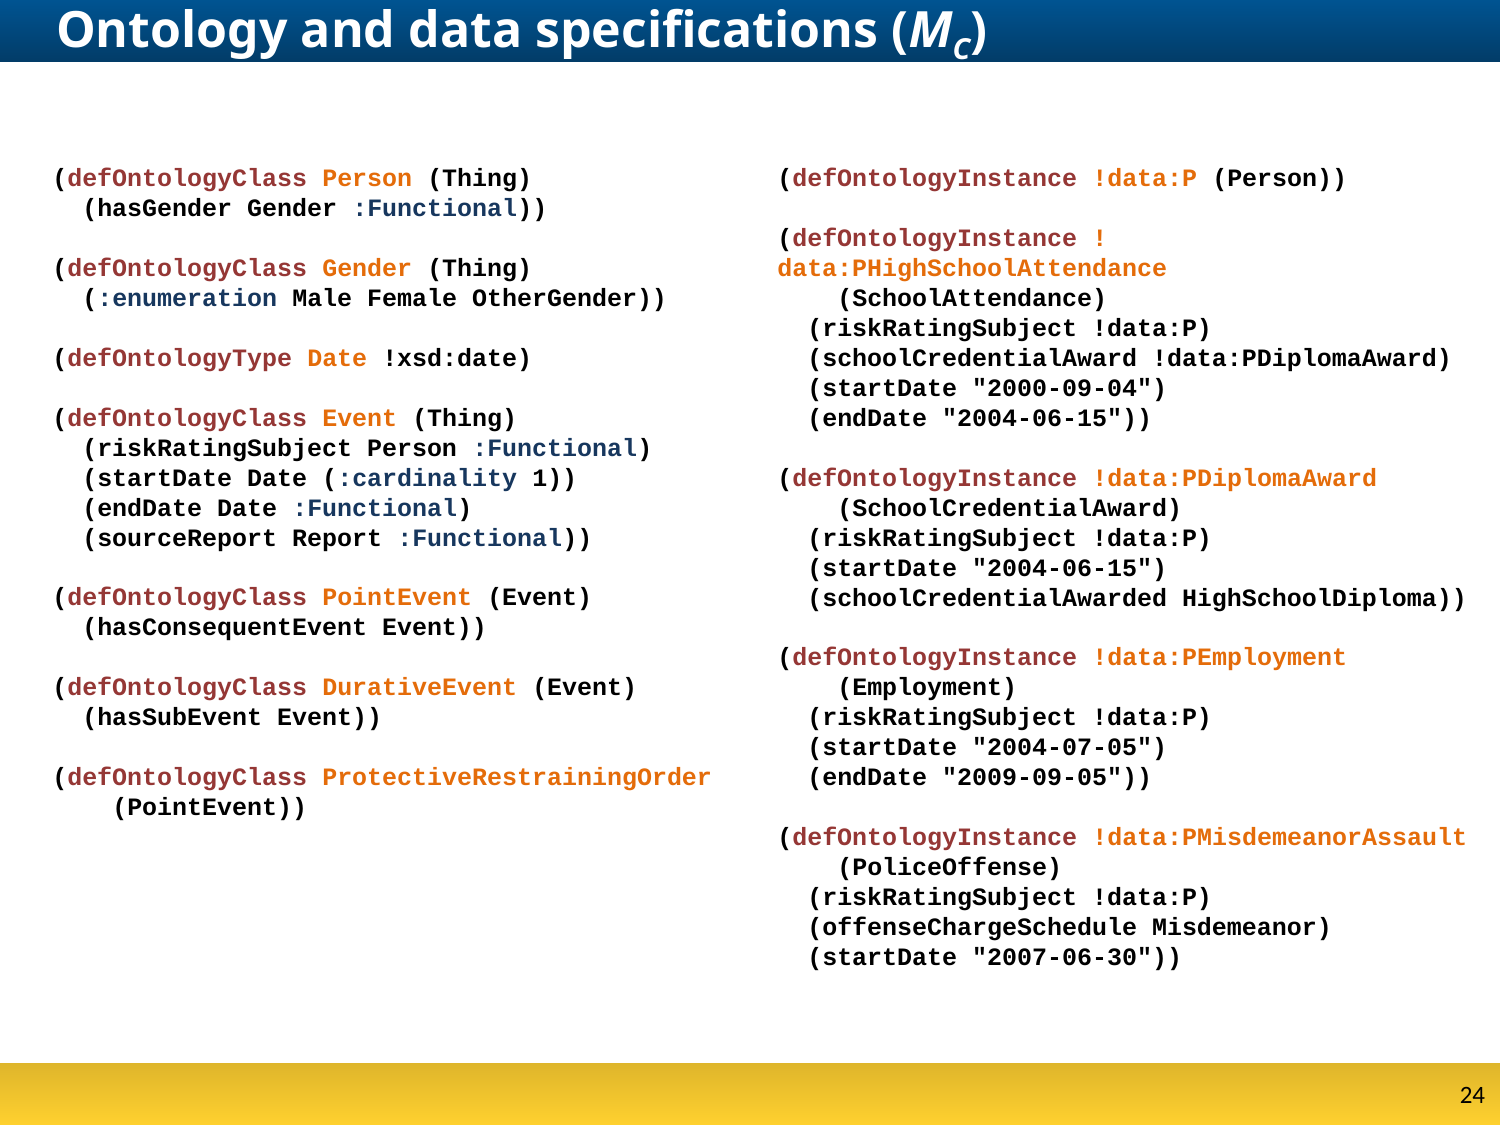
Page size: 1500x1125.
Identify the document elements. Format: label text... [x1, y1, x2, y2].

text_box (defOntologyInstance !data:P (Person)) (defOntologyInstance !data:PHighSchoolAttendance (SchoolAttendance) (riskRatingSubject !data:P) (schoolCredentialAward !data:PDiplomaAward) (startDate "2000-09-04") (endDate "2004-06-15")) (defOntologyInstance !data:PDiplomaAward (SchoolCredentialAward) (riskRatingSubject !data:P) (startDate "2004-06-15") (schoolCredentialAwarded HighSchoolDiploma)) (defOntologyInstance !data:PEmployment (Employment) (riskRatingSubject !data:P) (startDate "2004-07-05") (endDate "2009-09-05")) (defOntologyInstance !data:PMisdemeanorAssault (PoliceOffense) (riskRatingSubject !data:P) (offenseChargeSchedule Misdemeanor) (startDate "2007-06-30")) [762, 154, 1488, 978]
text_box Ontology and data specifications (MC) [41, 0, 1462, 100]
text_box (defOntologyClass Person (Thing) (hasGender Gender :Functional)) (defOntologyClass Gender (Thing) (:enumeration Male Female OtherGender)) (defOntologyType Date !xsd:date) (defOntologyClass Event (Thing) (riskRatingSubject Person :Functional) (startDate Date (:cardinality 1)) (endDate Date :Functional) (sourceReport Report :Functional)) (defOntologyClass PointEvent (Event) (hasConsequentEvent Event)) (defOntologyClass DurativeEvent (Event) (hasSubEvent Event)) (defOntologyClass ProtectiveRestrainingOrder (PointEvent)) [37, 154, 763, 828]
slide_number 23 [1312, 1062, 1500, 1125]
